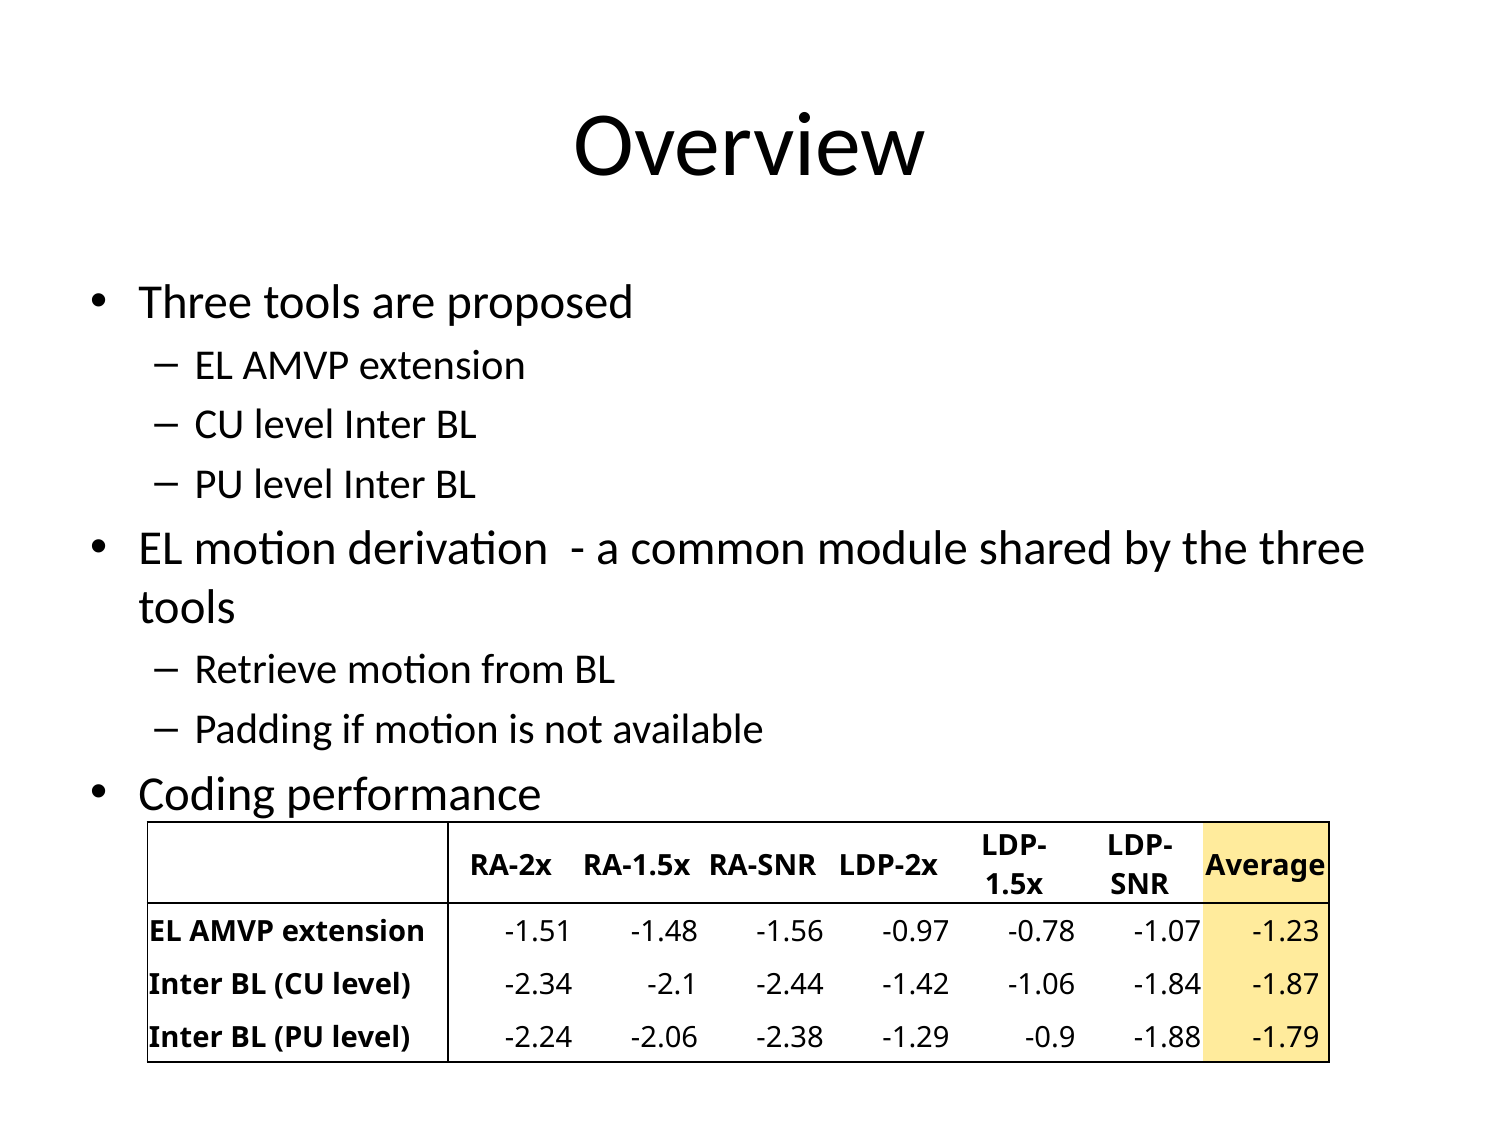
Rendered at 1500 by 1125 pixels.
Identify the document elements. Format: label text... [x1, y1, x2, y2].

table_cell -1.56 [700, 904, 825, 956]
table_header RA-SNR [700, 823, 825, 902]
table_cell -2.38 [700, 1008, 825, 1061]
table_cell -1.42 [825, 956, 951, 1008]
table_cell -1.23 [1203, 904, 1328, 956]
table_cell -1.79 [1203, 1008, 1328, 1061]
table_header LDP-SNR [1077, 823, 1203, 902]
table_cell -0.9 [951, 1008, 1077, 1061]
title Overview [75, 45, 1425, 233]
table_cell -2.06 [574, 1008, 700, 1061]
table_cell -2.1 [574, 956, 700, 1008]
table_cell -1.51 [449, 904, 574, 956]
table_cell -2.44 [700, 956, 825, 1008]
table_header LDP-2x [825, 823, 951, 902]
table_header Average [1203, 823, 1328, 902]
table_cell -1.06 [951, 956, 1077, 1008]
table_cell -1.29 [825, 1008, 951, 1061]
table_cell -1.87 [1203, 956, 1328, 1008]
table_cell -1.84 [1077, 956, 1203, 1008]
table_cell -1.48 [574, 904, 700, 956]
table_cell -0.97 [825, 904, 951, 956]
table_cell EL AMVP extension [148, 904, 447, 956]
table_cell -1.07 [1077, 904, 1203, 956]
table_cell Inter BL (PU level) [148, 1008, 447, 1061]
table_cell Inter BL (CU level) [148, 956, 447, 1008]
table_header LDP-1.5x [951, 823, 1077, 902]
table_cell -2.24 [449, 1008, 574, 1061]
table_header RA-2x [449, 823, 574, 902]
list Three tools are proposed EL AMVP extension CU level Inter BL PU level Inter BL EL motion derivation - a common module shared by the three tools Retrieve motion from BL Padding if motion is not available Coding performance [75, 262, 1425, 835]
table_cell -0.78 [951, 904, 1077, 956]
table_header [148, 823, 447, 902]
table_cell -1.88 [1077, 1008, 1203, 1061]
table_cell -2.34 [449, 956, 574, 1008]
table_header RA-1.5x [574, 823, 700, 902]
